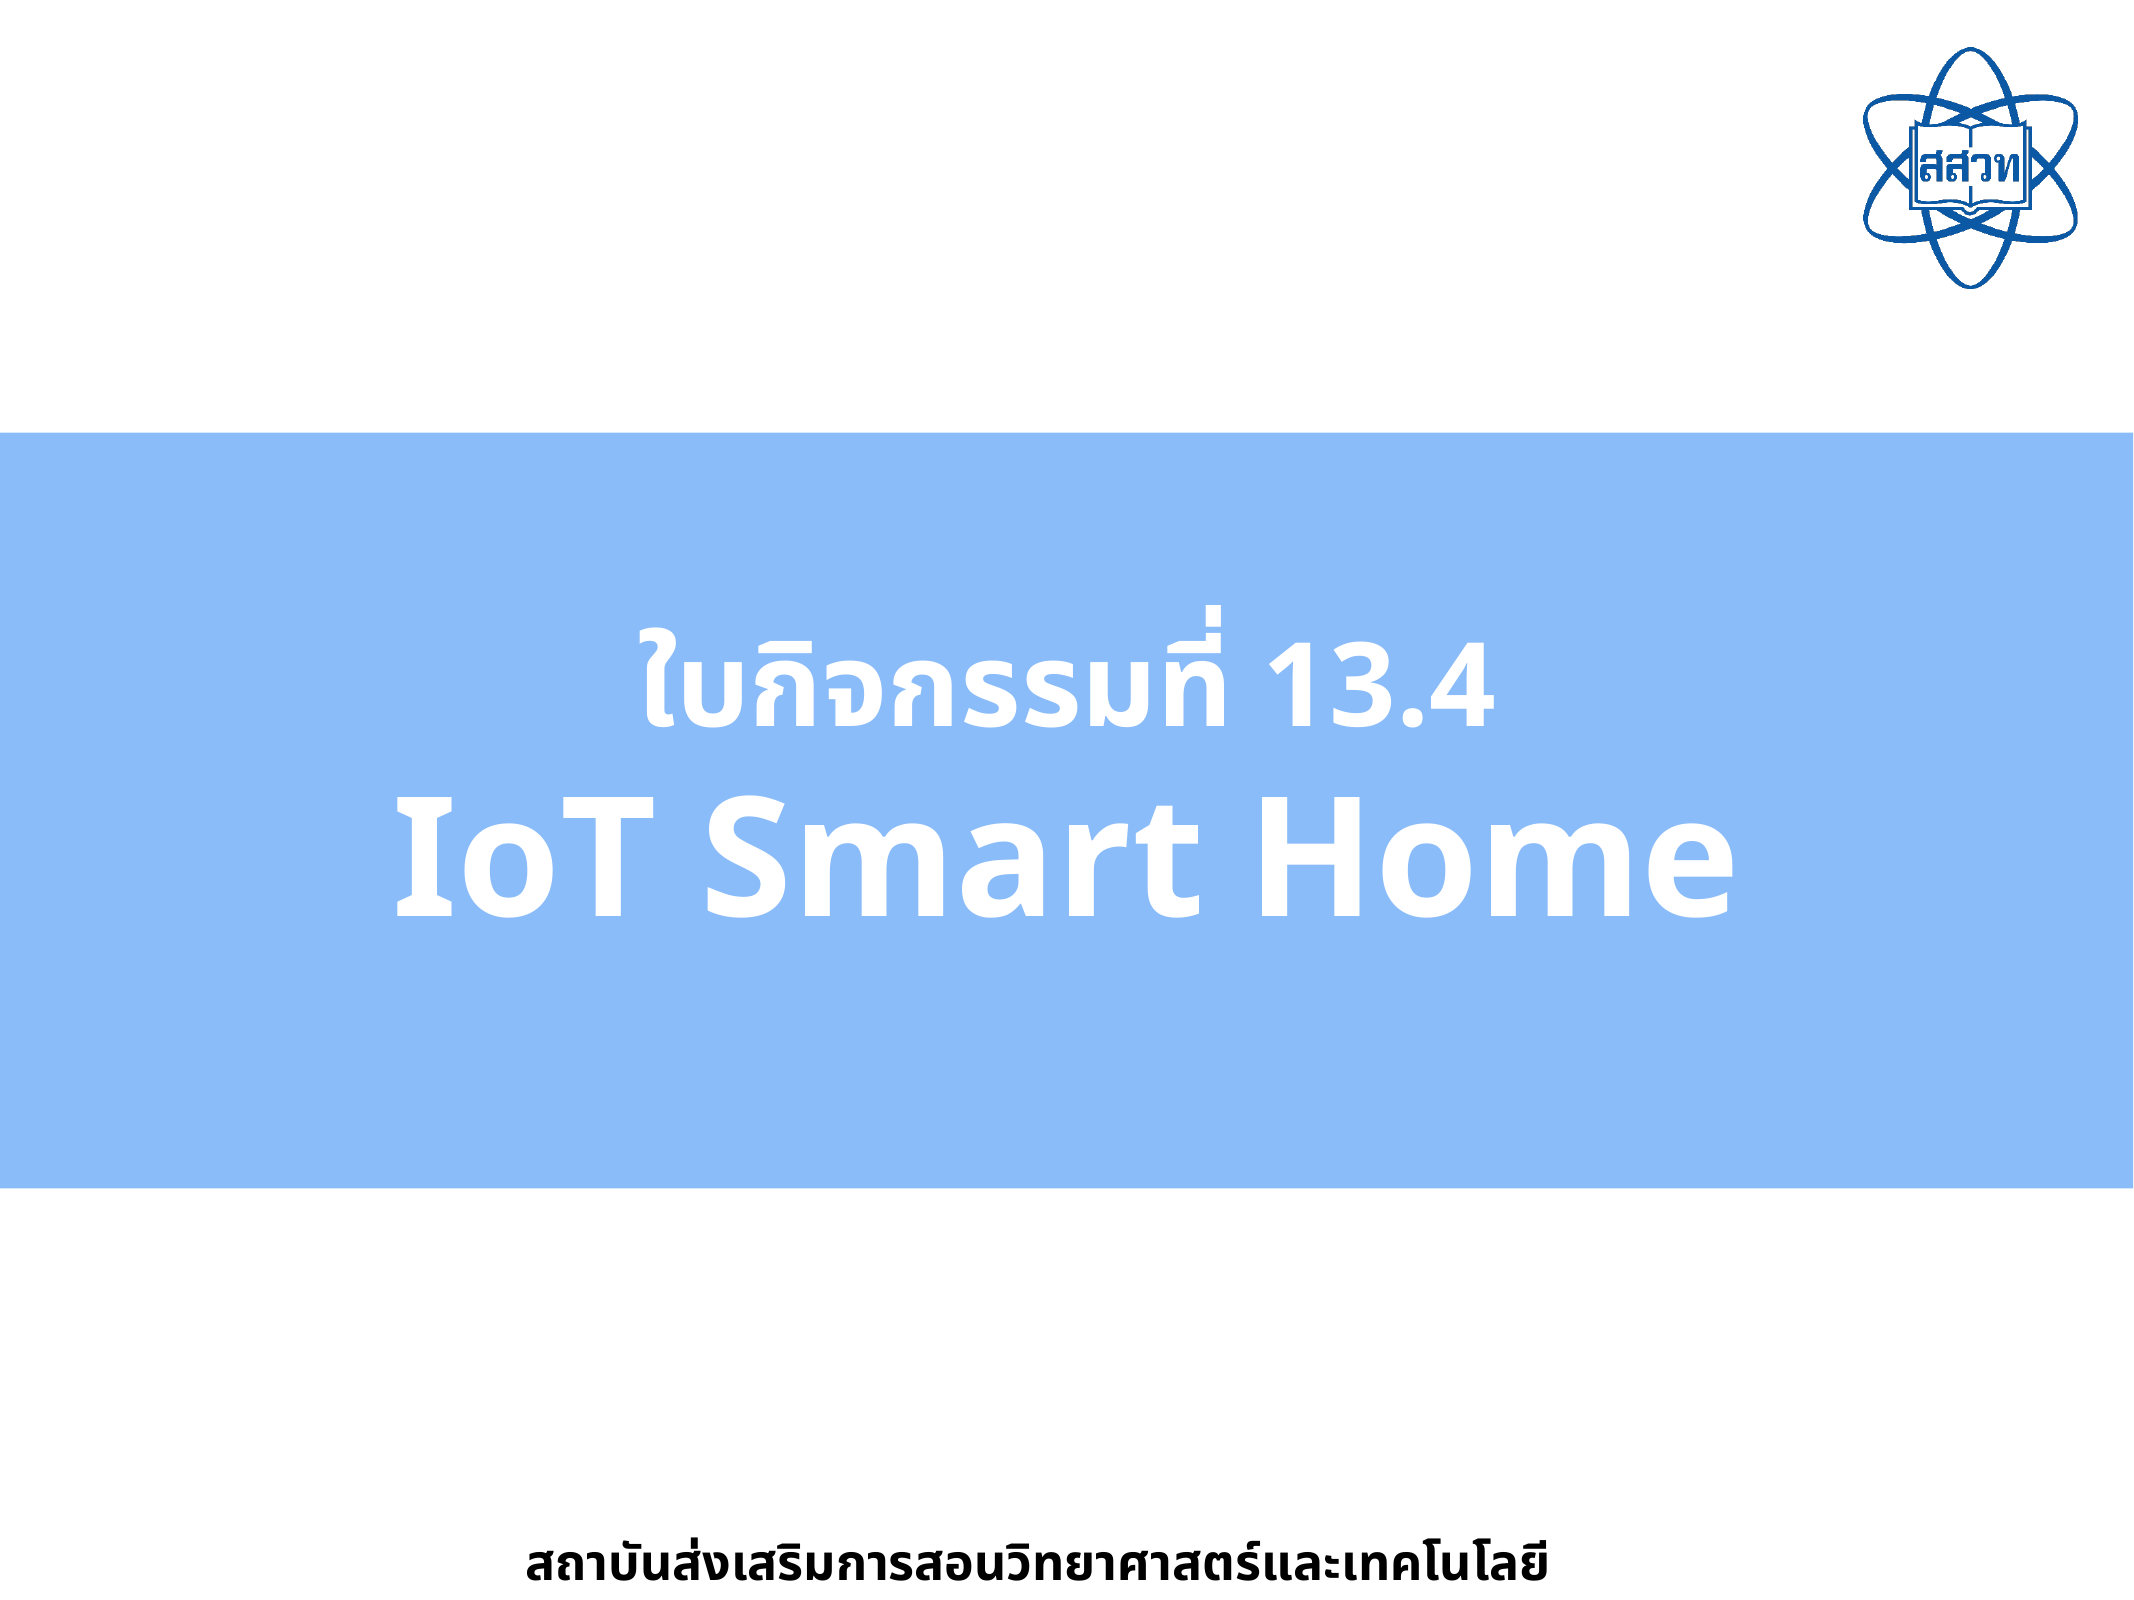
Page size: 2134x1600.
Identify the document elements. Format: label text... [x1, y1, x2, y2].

picture [1862, 46, 2079, 290]
text_box [0, 432, 2134, 1189]
text_box สถาบันส่งเสริมการสอนวิทยาศาสตร์และเทคโนโลยี [74, 1522, 2002, 1589]
text_box ใบกิจกรรมที่ 13.4 IoT Smart Home [208, 602, 1925, 998]
